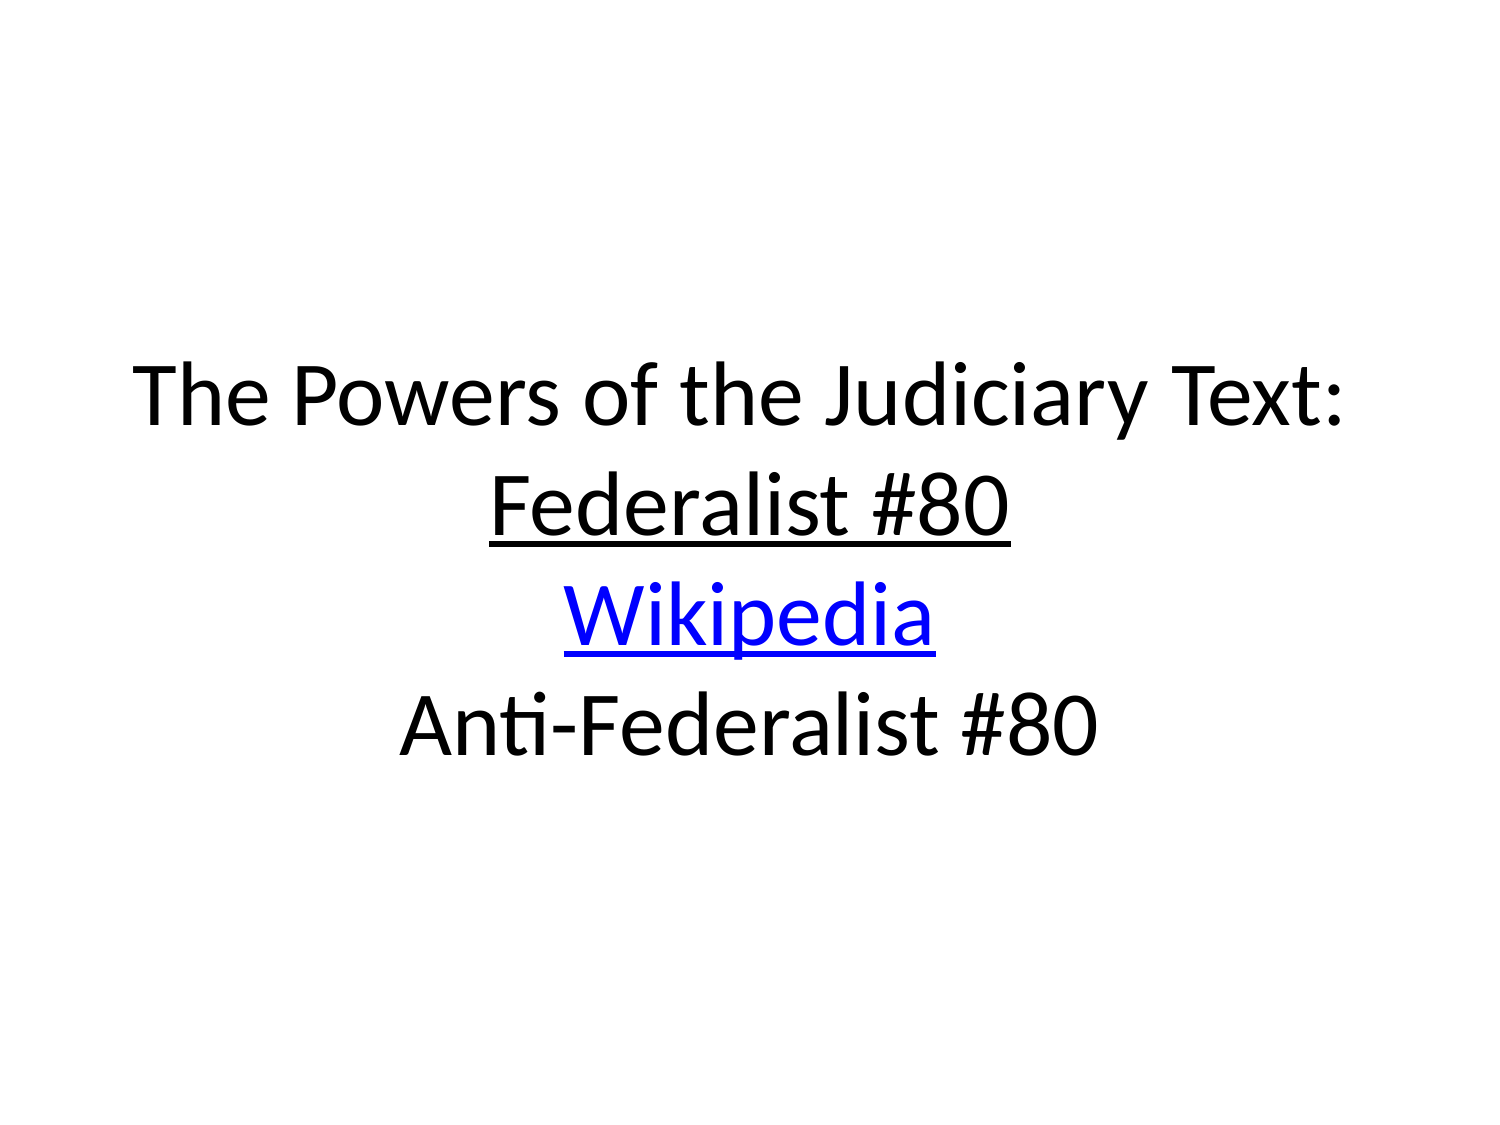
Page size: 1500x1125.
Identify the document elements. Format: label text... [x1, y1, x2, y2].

title The Powers of the Judiciary Text: Federalist #80 Wikipedia Anti-Federalist #80 [74, 44, 1426, 1063]
